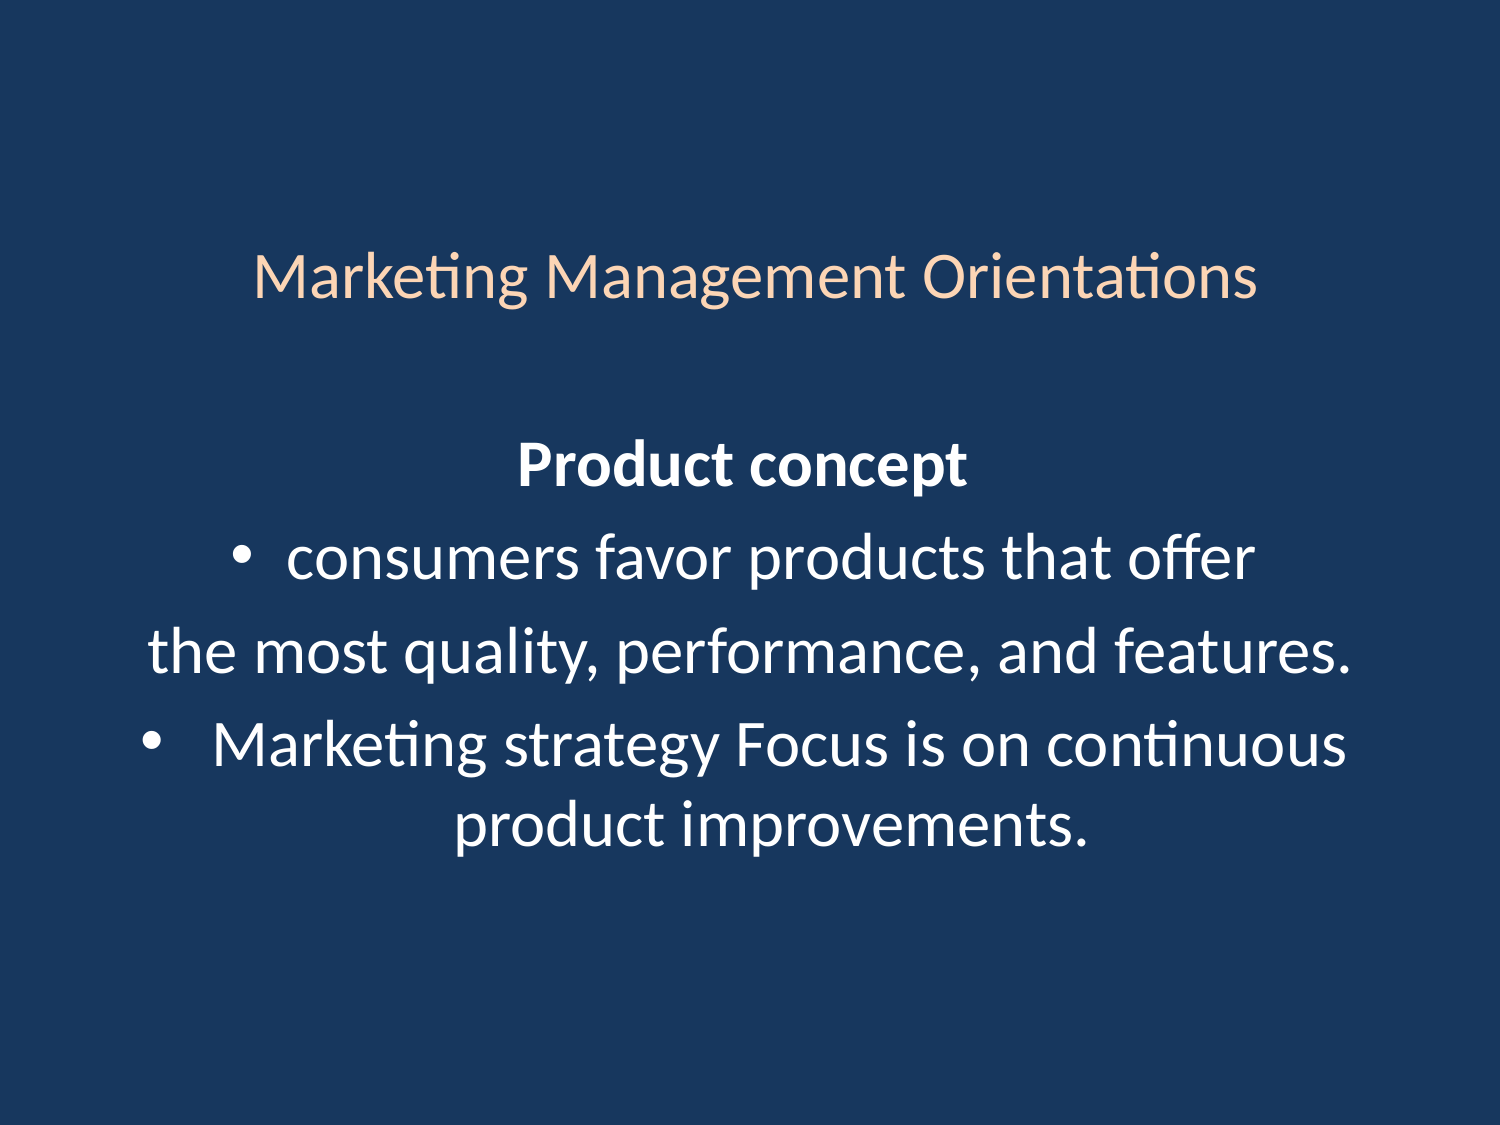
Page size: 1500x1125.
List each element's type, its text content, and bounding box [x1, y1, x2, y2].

text_box Product concept consumers favor products that offer the most quality, performance, and features. Marketing strategy Focus is on continuous product improvements. [112, 412, 1375, 963]
text_box Marketing Management Orientations [237, 224, 1500, 288]
